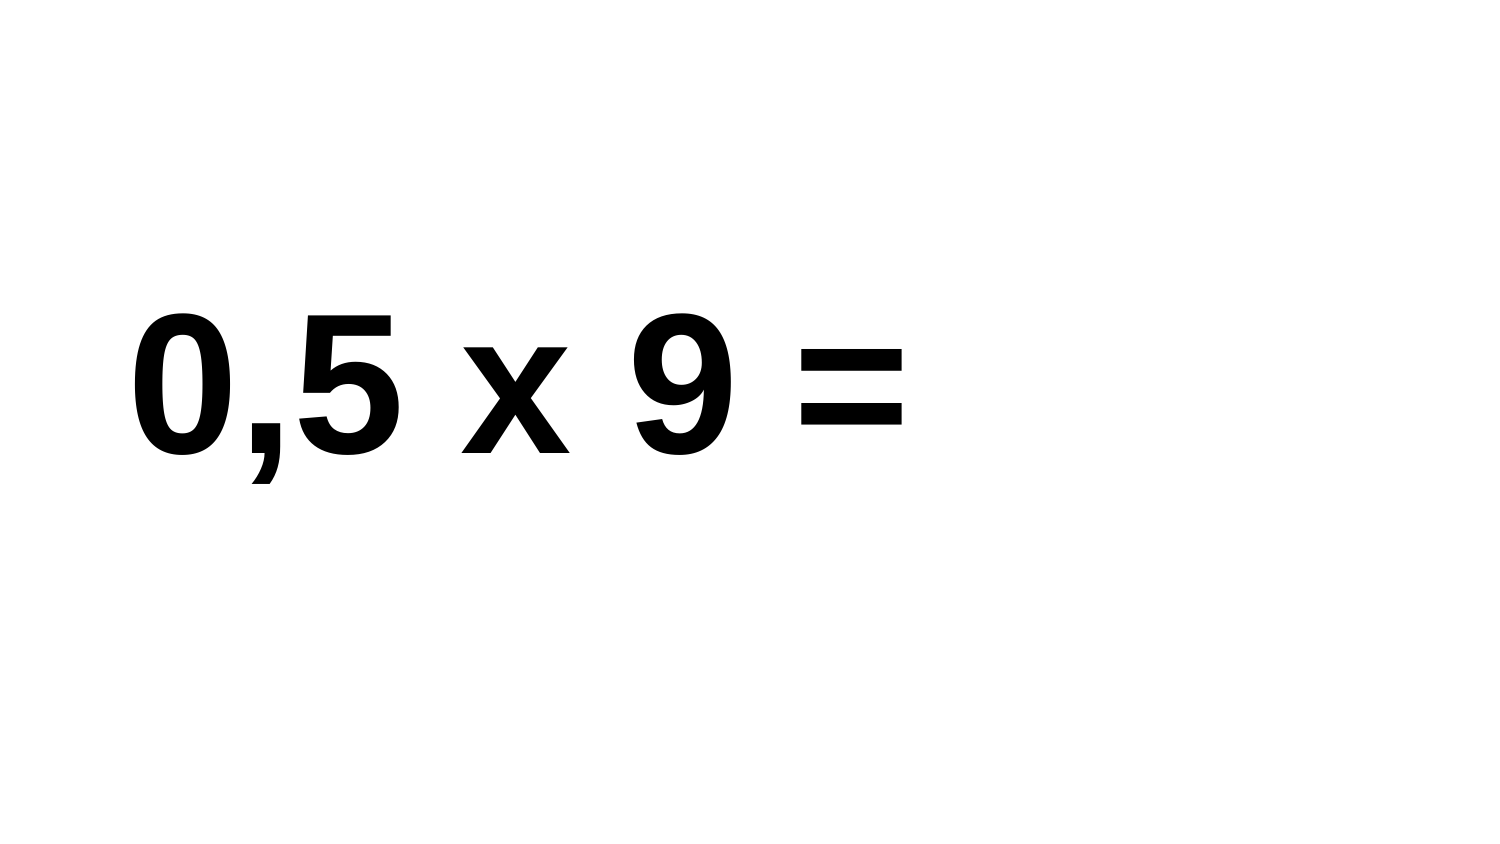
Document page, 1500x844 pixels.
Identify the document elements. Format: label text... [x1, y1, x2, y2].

text_box 0,5 x 9 = [112, 318, 1388, 509]
